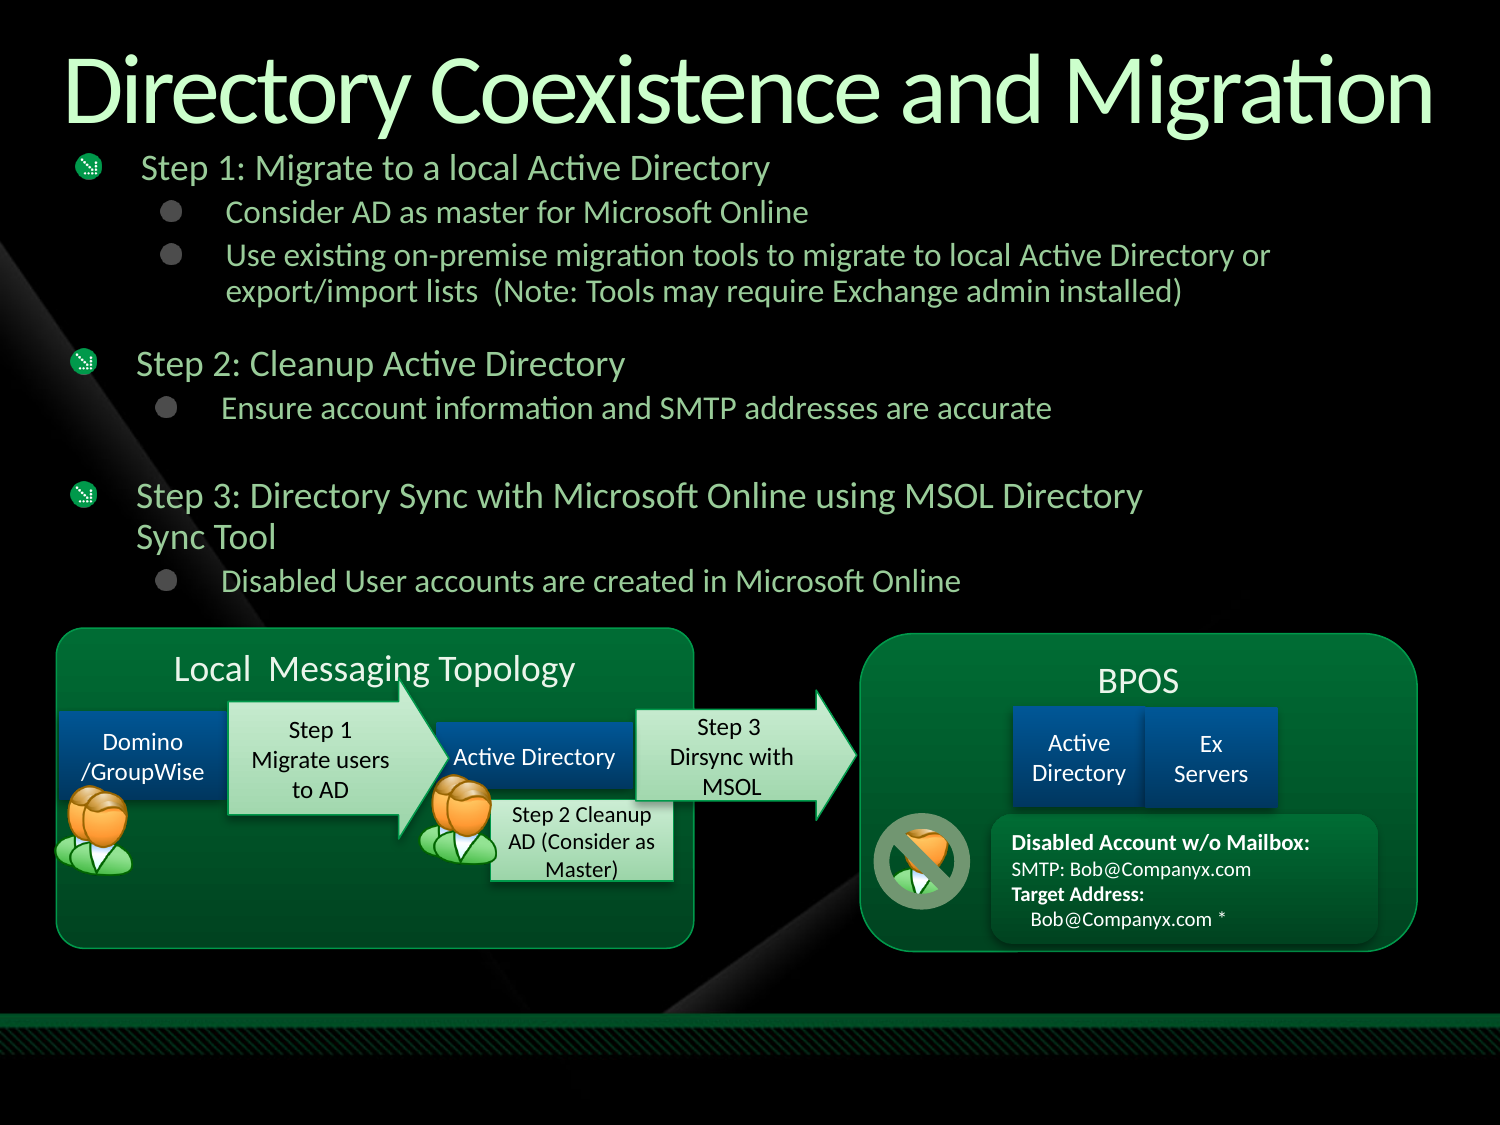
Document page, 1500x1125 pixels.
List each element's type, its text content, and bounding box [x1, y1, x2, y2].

text_box Active Directory [436, 722, 633, 789]
text_box [873, 831, 884, 892]
text_box Step 3: Directory Sync with Microsoft Online using MSOL Directory Sync Tool Disabled User accounts are created in Microsoft Online [56, 469, 1229, 608]
title Directory Coexistence and Migration [62, 37, 1438, 147]
picture [0, 0, 1500, 1125]
text_box Step 2: Cleanup Active Directory Ensure account information and SMTP addresses are accurate [56, 336, 1278, 434]
text_box Ex Servers [1145, 707, 1278, 808]
text_box BPOS [859, 632, 1418, 953]
text_box Step 2 Cleanup AD (Consider as Master) [490, 801, 674, 882]
text_box Step 3 Dirsync with MSOL [635, 689, 858, 822]
text_box Disabled Account w/o Mailbox: SMTP: Bob@Companyx.com Target Address: Bob@Companyx.com * [990, 814, 1379, 944]
list Step 1: Migrate to a local Active Directory Consider AD as master for Microsoft Online Use existing on-premise migration tools to migrate to local Active Directory or export/import lists (Note: Tools may require Exchange admin installed) [75, 148, 1439, 340]
text_box [959, 830, 971, 893]
text_box Local Messaging Topology [55, 627, 695, 723]
text_box Local Messaging Topology [55, 812, 695, 950]
text_box Active Directory [1013, 706, 1144, 807]
text_box Step 1 Migrate users to AD [227, 676, 450, 840]
text_box [902, 813, 941, 817]
text_box Domino /GroupWise [59, 711, 221, 800]
